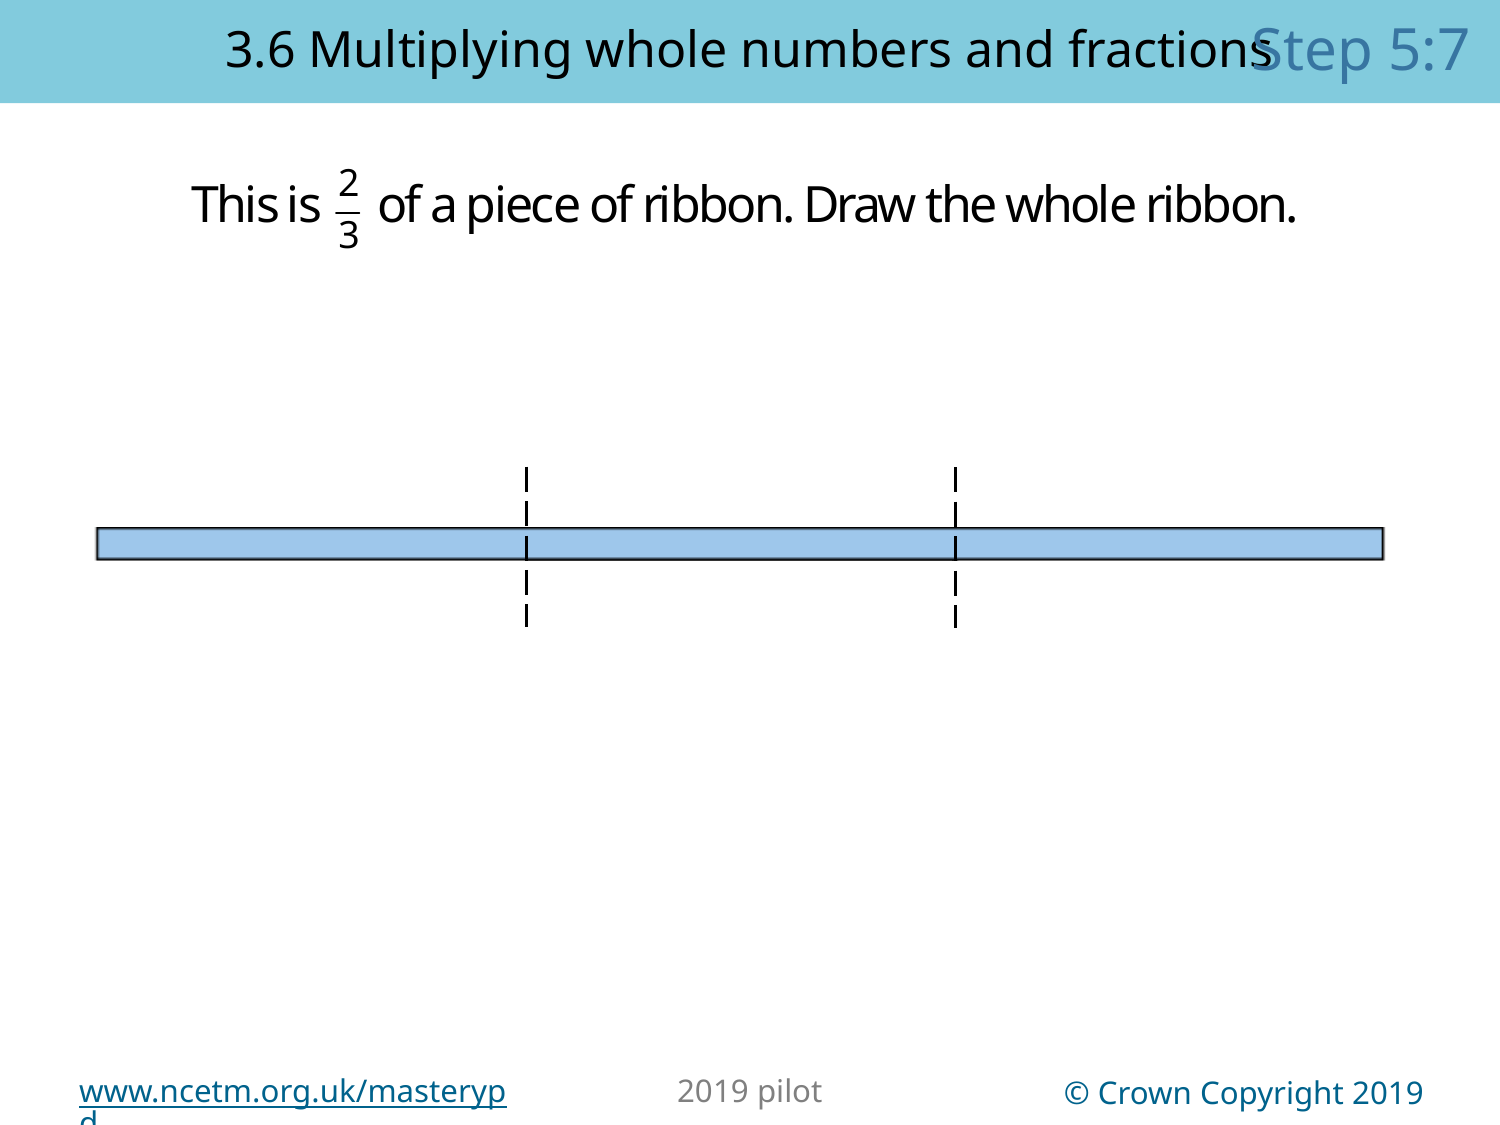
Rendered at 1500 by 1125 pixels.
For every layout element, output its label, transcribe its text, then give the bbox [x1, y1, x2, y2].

picture [957, 527, 1436, 620]
picture [3, 527, 526, 598]
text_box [187, 161, 1313, 254]
picture [527, 527, 955, 620]
list Step 5:7 [0, 0, 1500, 104]
